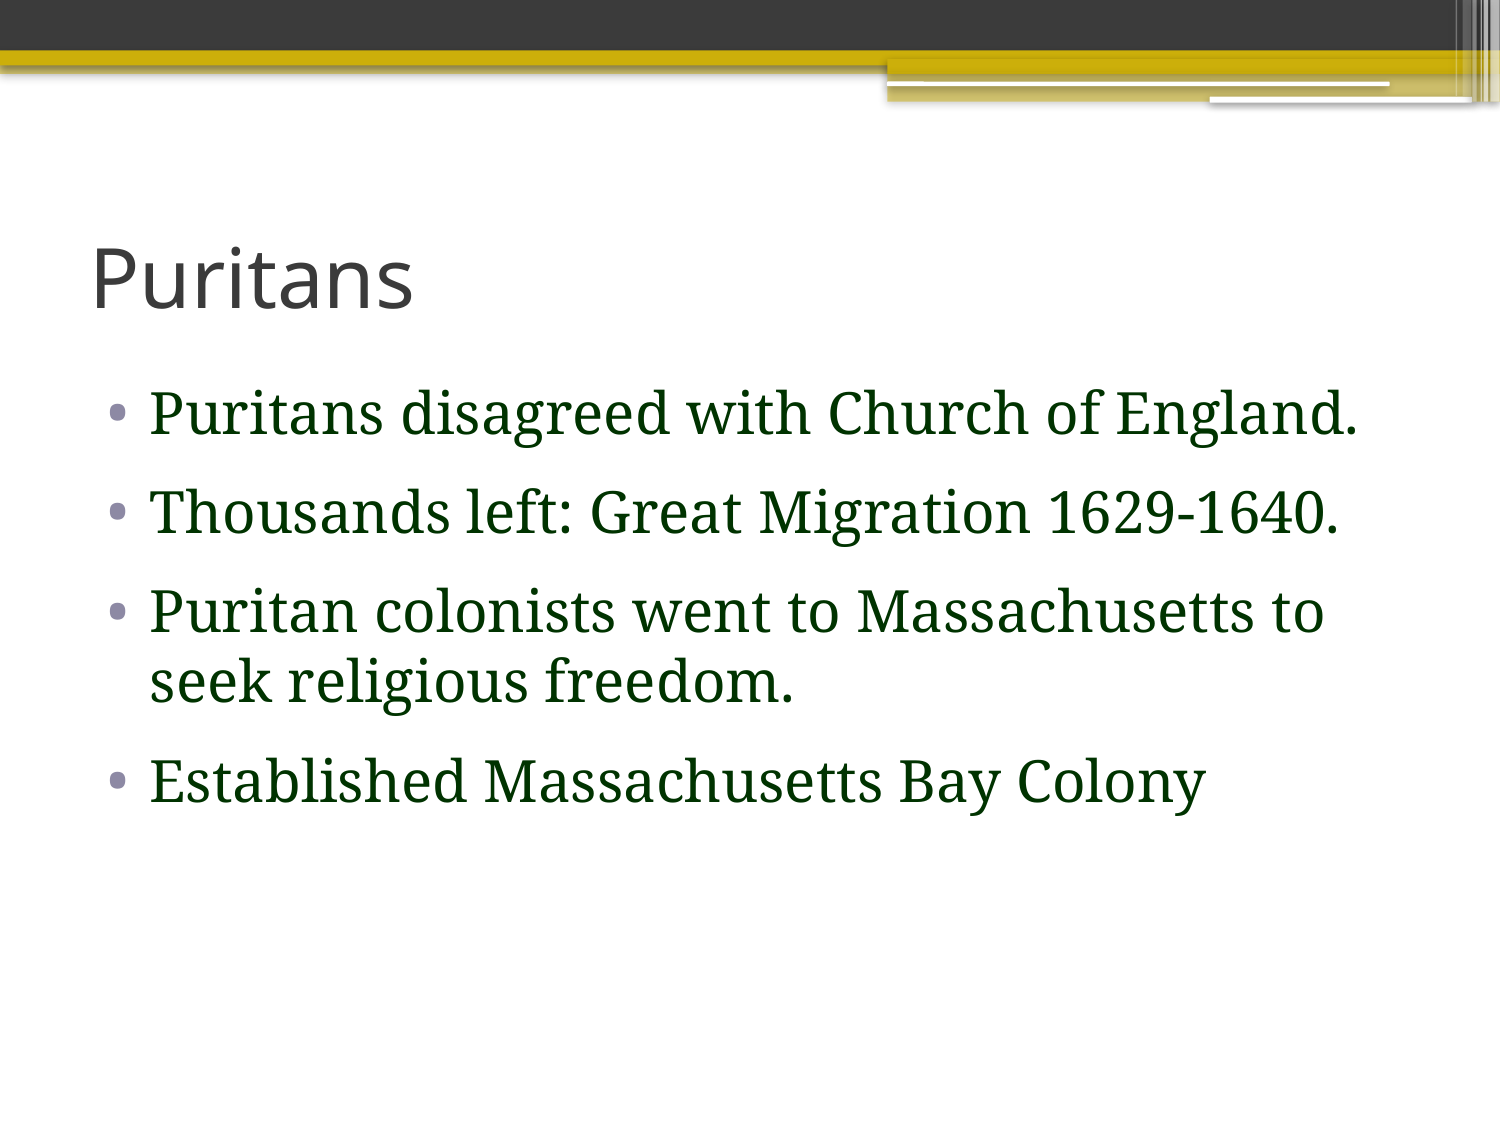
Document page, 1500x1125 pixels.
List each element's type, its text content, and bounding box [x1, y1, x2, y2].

list Puritans disagreed with Church of England. Thousands left: Great Migration 1629-1640. Puritan colonists went to Massachusetts to seek religious freedom. Established Massachusetts Bay Colony [75, 368, 1425, 1079]
title Puritans [75, 187, 1425, 363]
